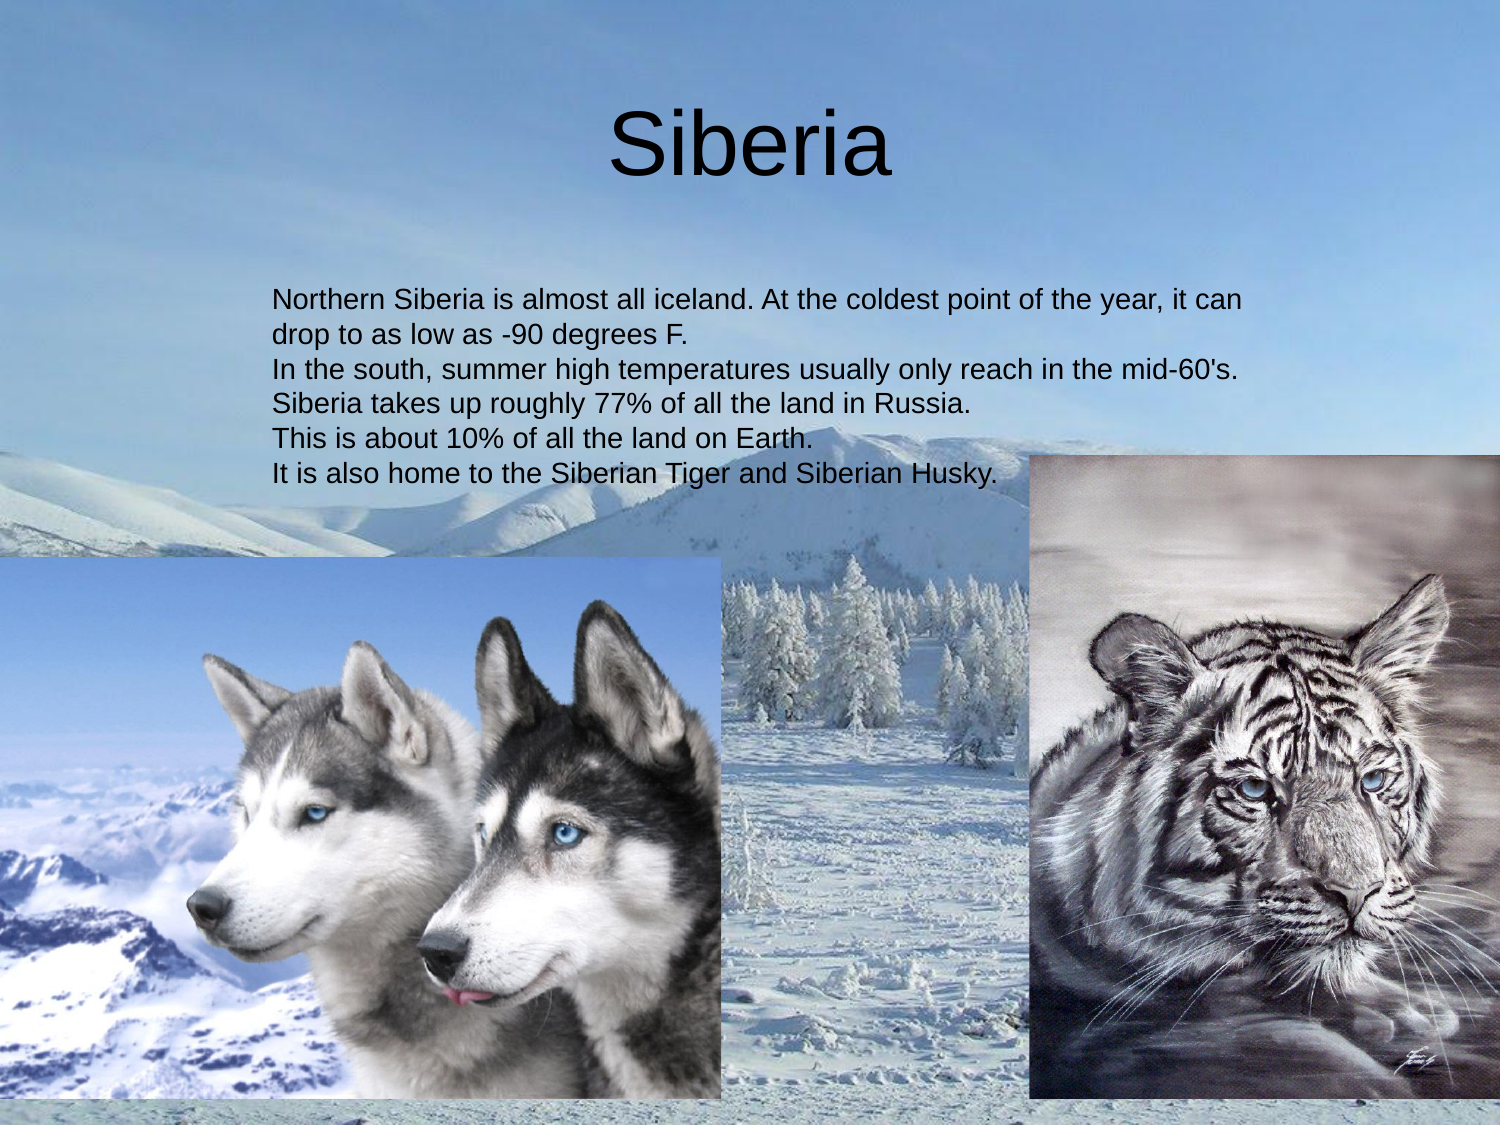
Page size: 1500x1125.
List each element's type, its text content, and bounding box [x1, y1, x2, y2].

text_box [1029, 455, 1500, 1099]
text_box Northern Siberia is almost all iceland. At the coldest point of the year, it can drop to as low as -90 degrees F. In the south, summer high temperatures usually only reach in the mid-60's. Siberia takes up roughly 77% of all the land in Russia. This is about 10% of all the land on Earth. It is also home to the Siberian Tiger and Siberian Husky. [256, 264, 1271, 505]
text_box [0, 557, 722, 1099]
picture [0, 0, 1500, 1125]
title Siberia [75, 29, 1425, 248]
